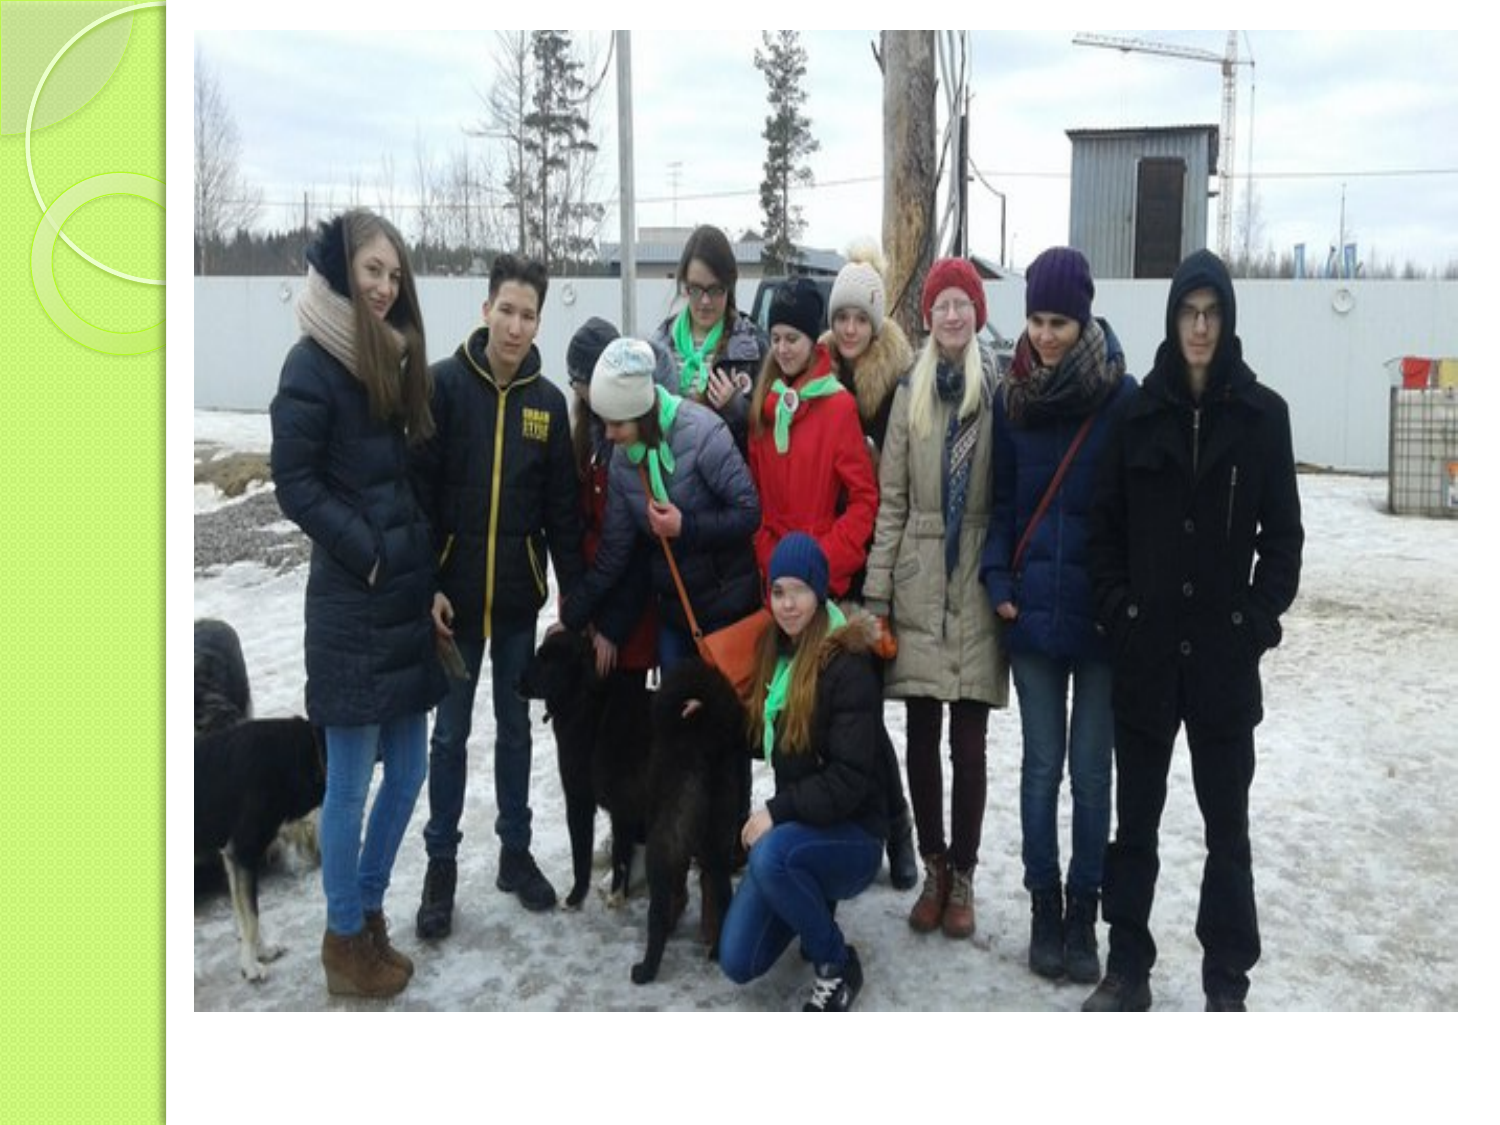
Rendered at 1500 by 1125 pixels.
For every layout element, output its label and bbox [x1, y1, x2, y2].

picture [194, 30, 1458, 1012]
